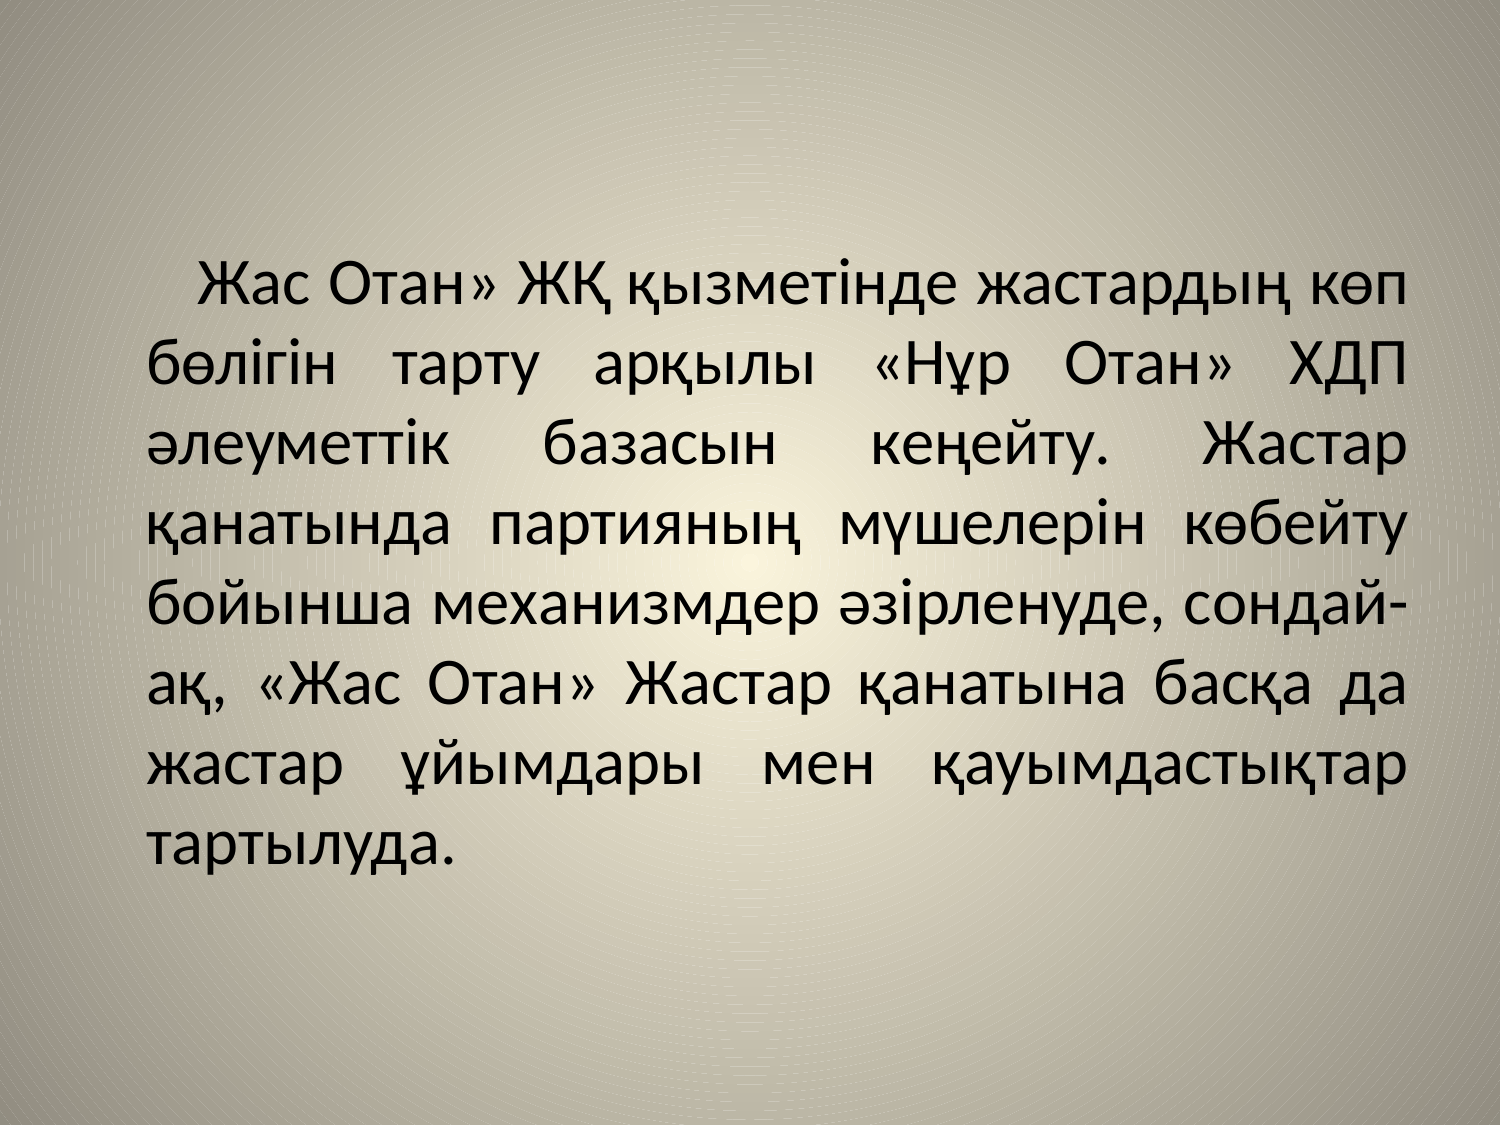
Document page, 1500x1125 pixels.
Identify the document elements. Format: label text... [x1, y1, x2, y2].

list Жас Отан» ЖҚ қызметінде жастардың көп бөлігін тарту арқылы «Нұр Отан» ХДП әлеуметтік базасын кеңейту. Жастар қанатында партияның мүшелерін көбейту бойынша механизмдер әзірленуде, сондай-ақ, «Жас Отан» Жастар қанатына басқа да жастар ұйымдары мен қауымдастықтар тартылуда. [75, 137, 1425, 1005]
